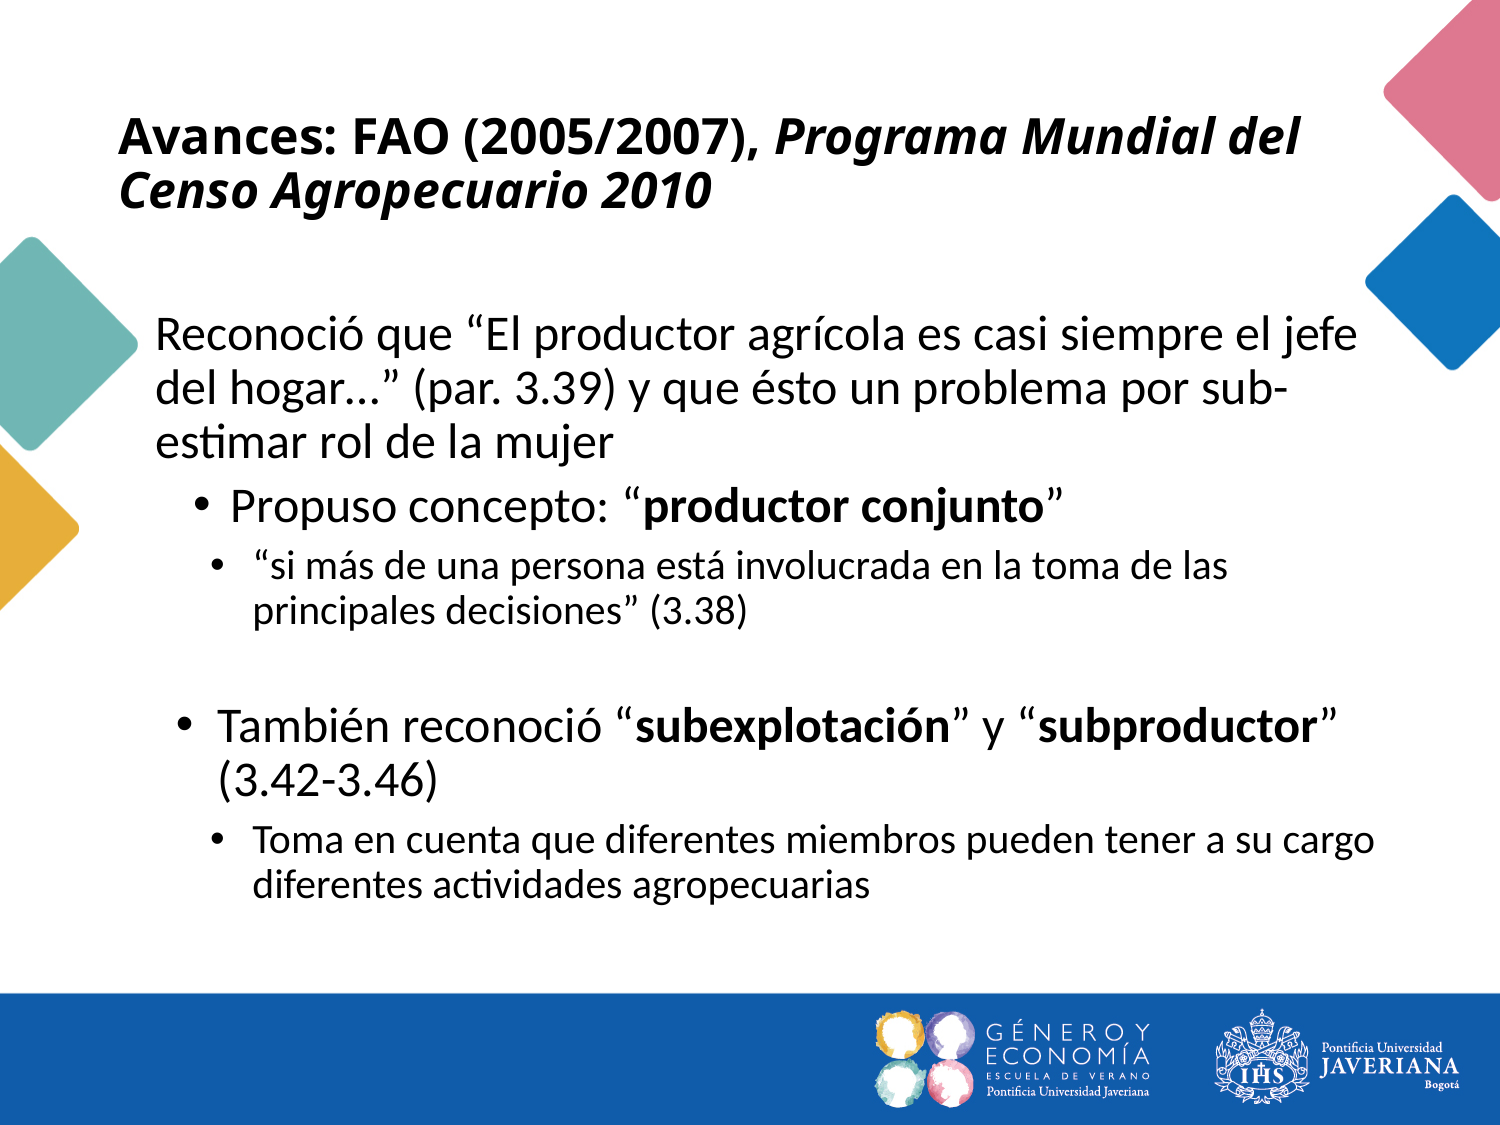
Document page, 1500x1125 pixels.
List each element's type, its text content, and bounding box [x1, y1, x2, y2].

picture [0, 0, 1500, 1125]
list Reconoció que “El productor agrícola es casi siempre el jefe del hogar…” (par. 3.39) y que ésto un problema por sub-estimar rol de la mujer Propuso concepto: “productor conjunto” “si más de una persona está involucrada en la toma de las principales decisiones” (3.38) También reconoció “subexplotación” y “subproductor” (3.42-3.46) Toma en cuenta que diferentes miembros pueden tener a su cargo diferentes actividades agropecuarias [103, 299, 1397, 1014]
title Avances: FAO (2005/2007), Programa Mundial del Censo Agropecuario 2010 [103, 59, 1397, 278]
